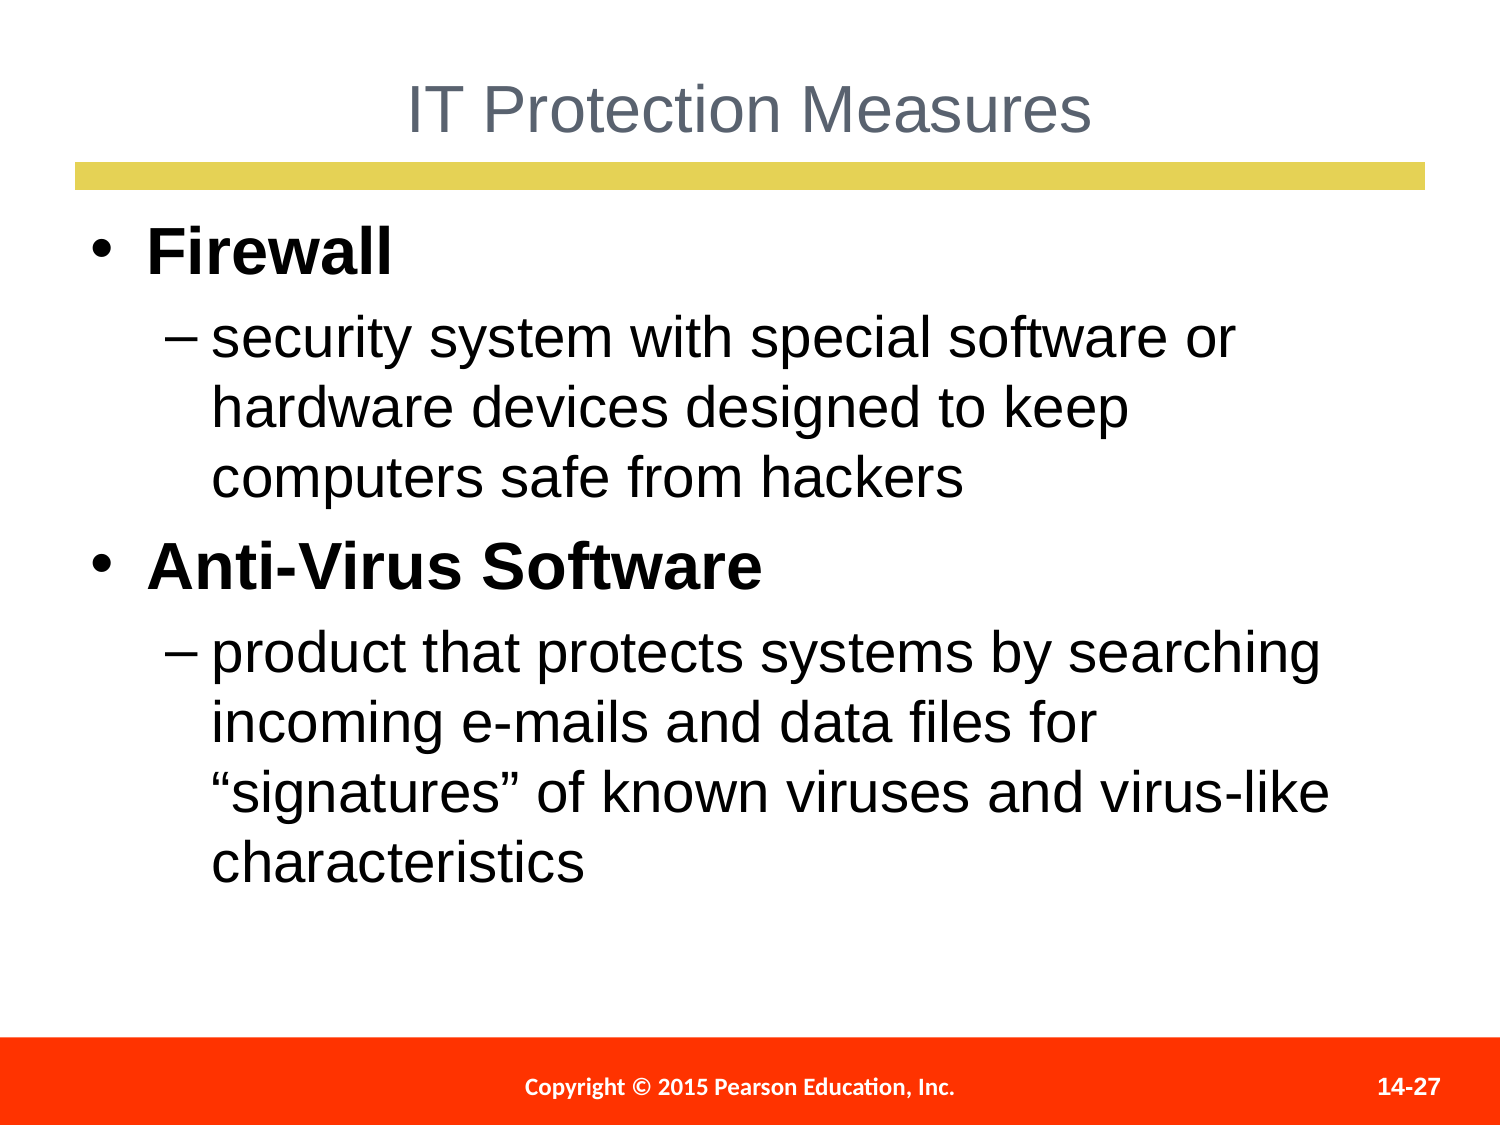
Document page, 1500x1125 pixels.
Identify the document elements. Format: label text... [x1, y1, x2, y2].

list Firewall security system with special software or hardware devices designed to keep computers safe from hackers Anti-Virus Software product that protects systems by searching incoming e-mails and data files for “signatures” of known viruses and virus-like characteristics [74, 199, 1426, 1006]
title IT Protection Measures [74, 12, 1426, 199]
